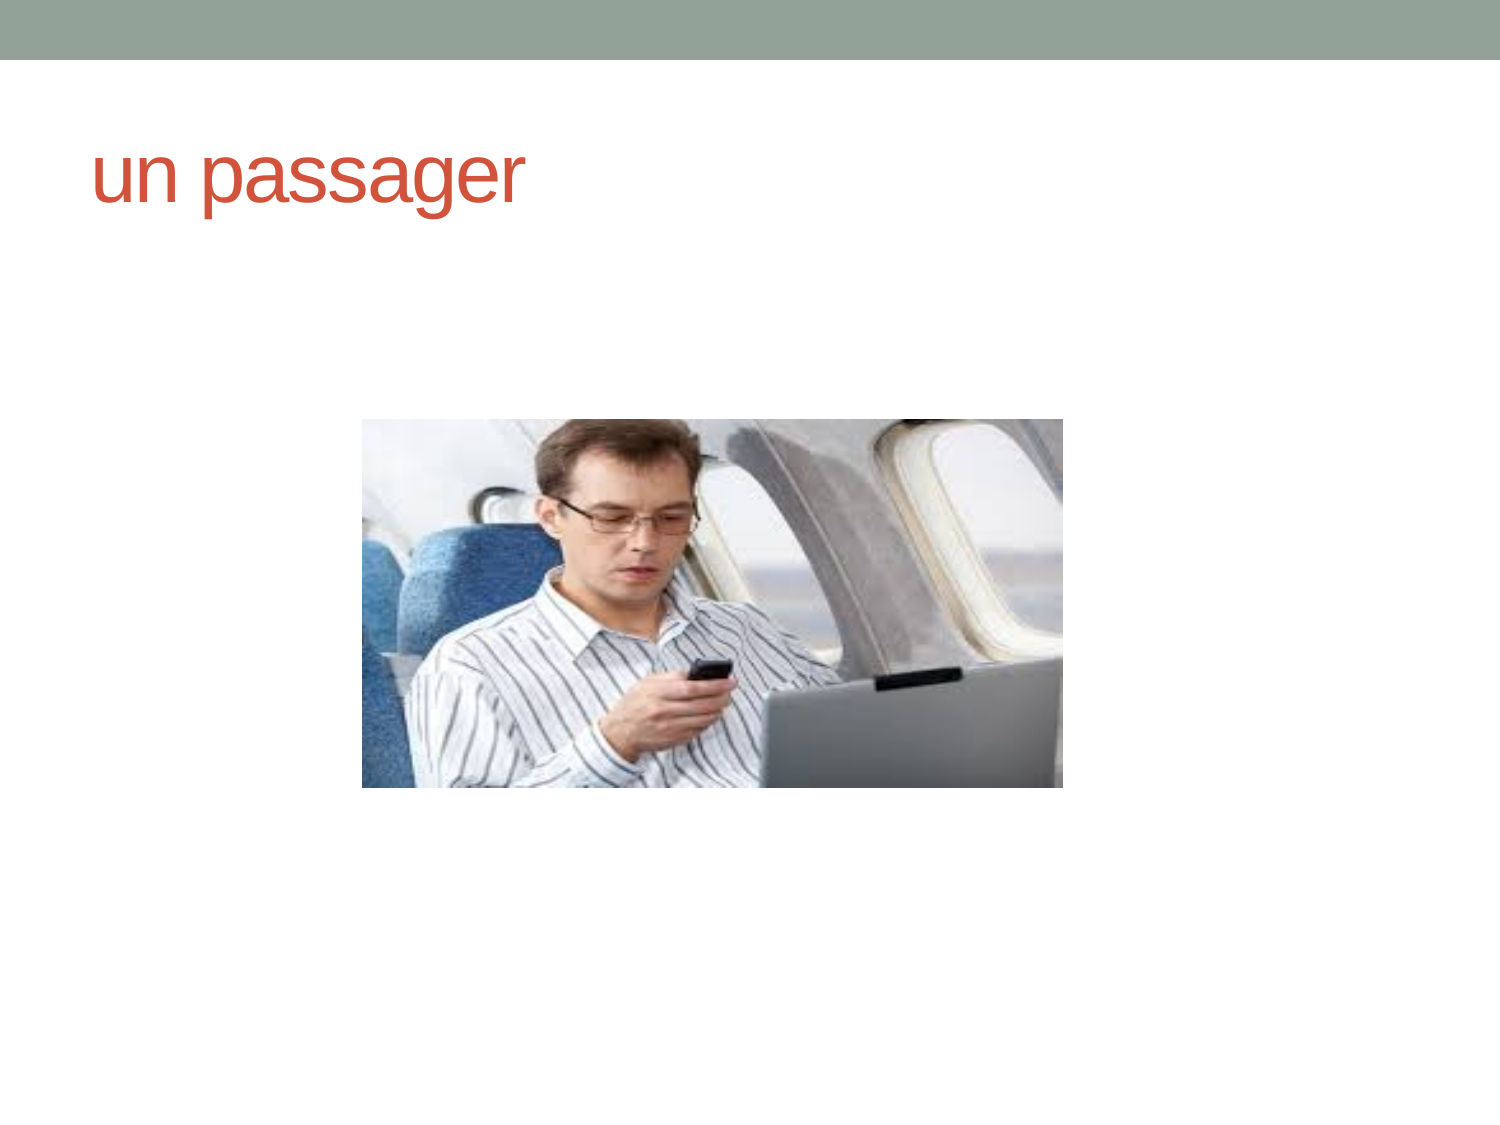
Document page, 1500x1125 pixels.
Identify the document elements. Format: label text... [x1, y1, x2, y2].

picture [362, 419, 1063, 788]
title un passager [75, 87, 1425, 250]
